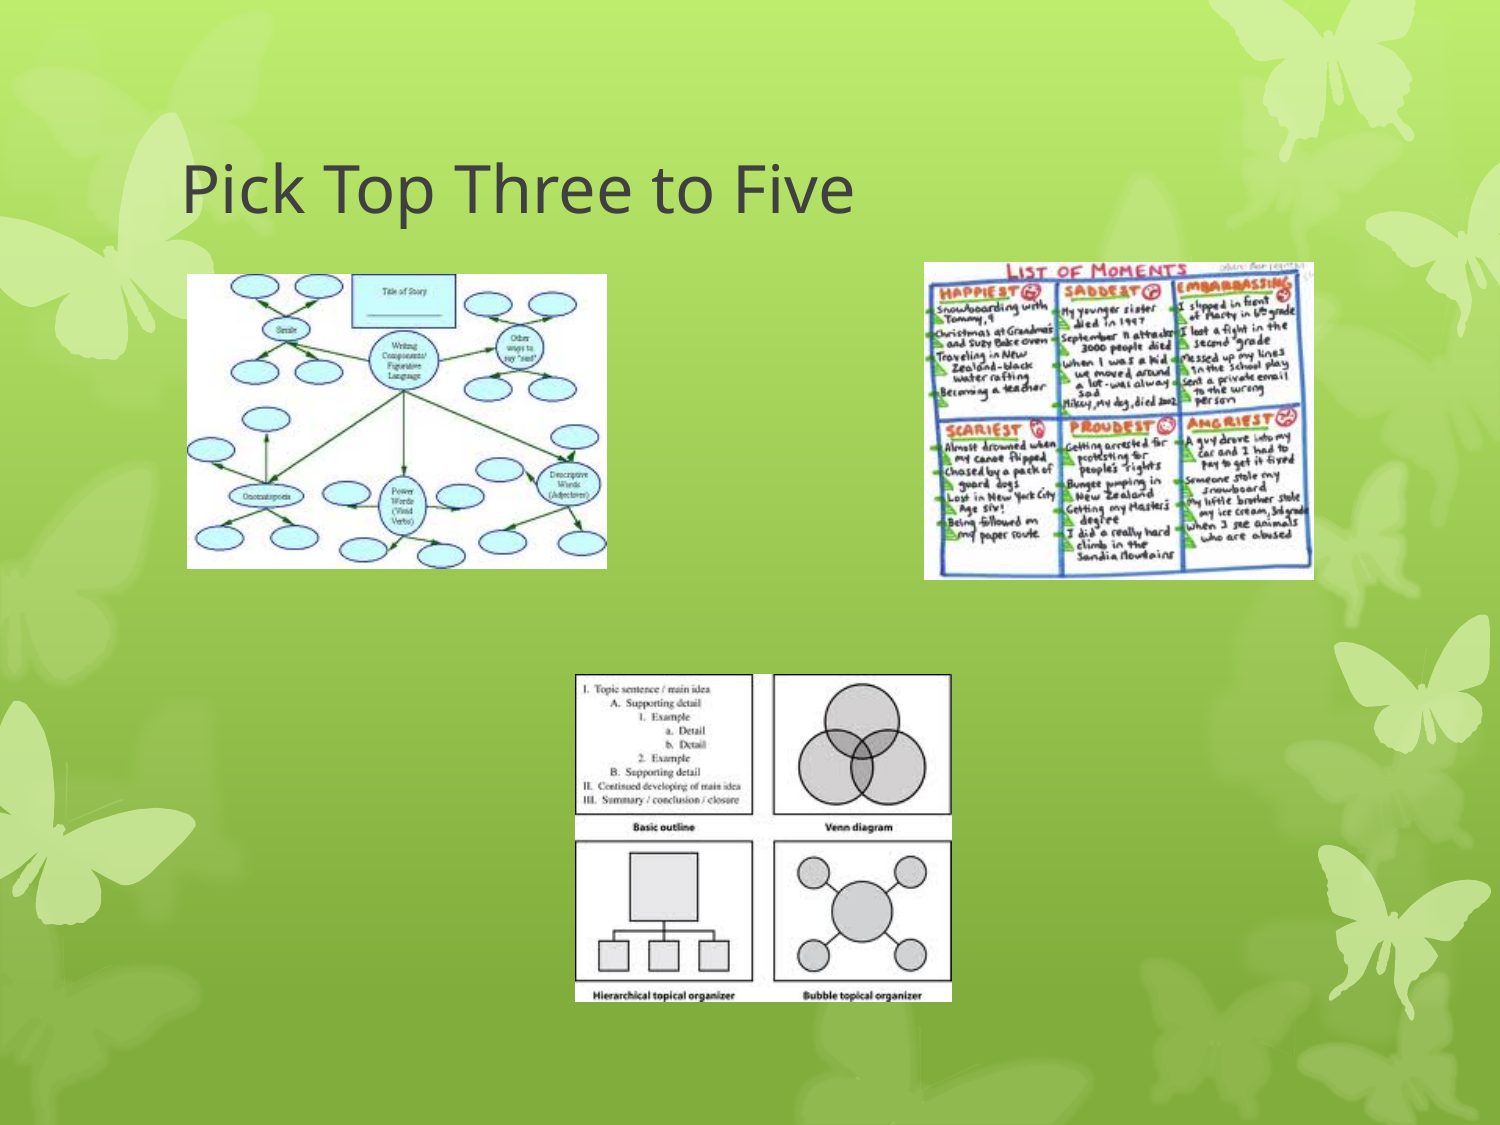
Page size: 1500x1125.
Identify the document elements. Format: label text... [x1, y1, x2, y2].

picture [924, 261, 1315, 581]
title Pick Top Three to Five [165, 110, 1335, 263]
picture [574, 674, 952, 1002]
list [186, 274, 607, 570]
